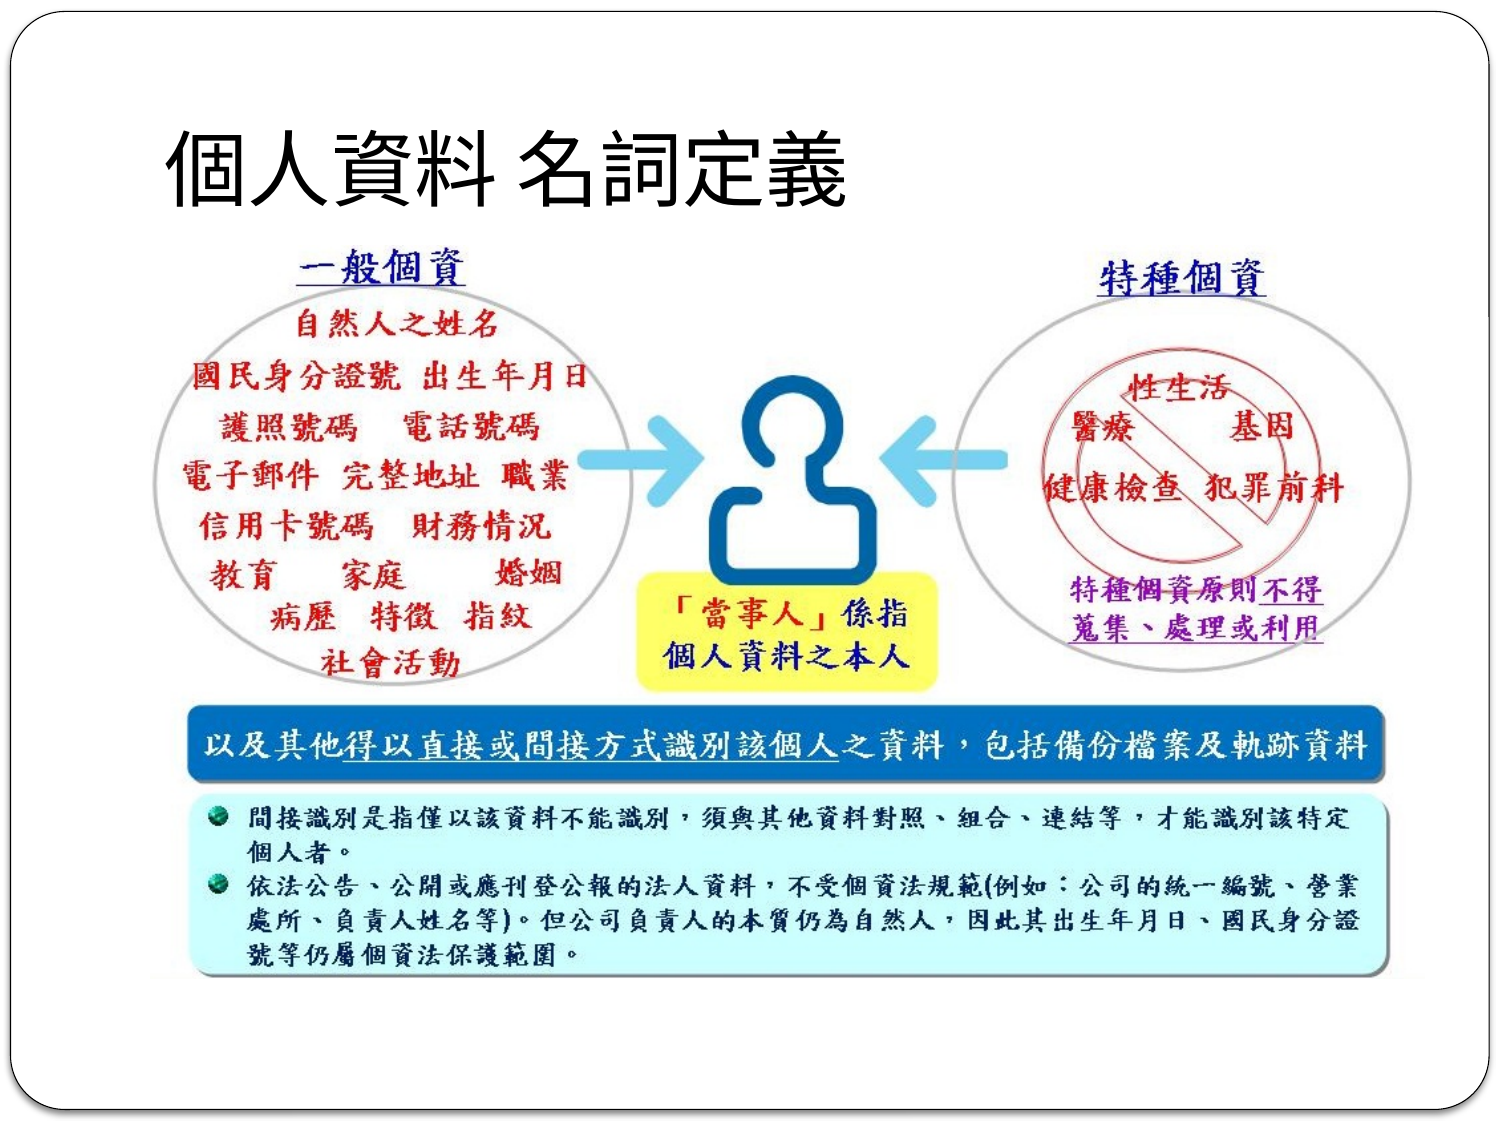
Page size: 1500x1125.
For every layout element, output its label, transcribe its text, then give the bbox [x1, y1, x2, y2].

title 個人資料 名詞定義 [150, 45, 1425, 233]
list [149, 245, 1426, 980]
